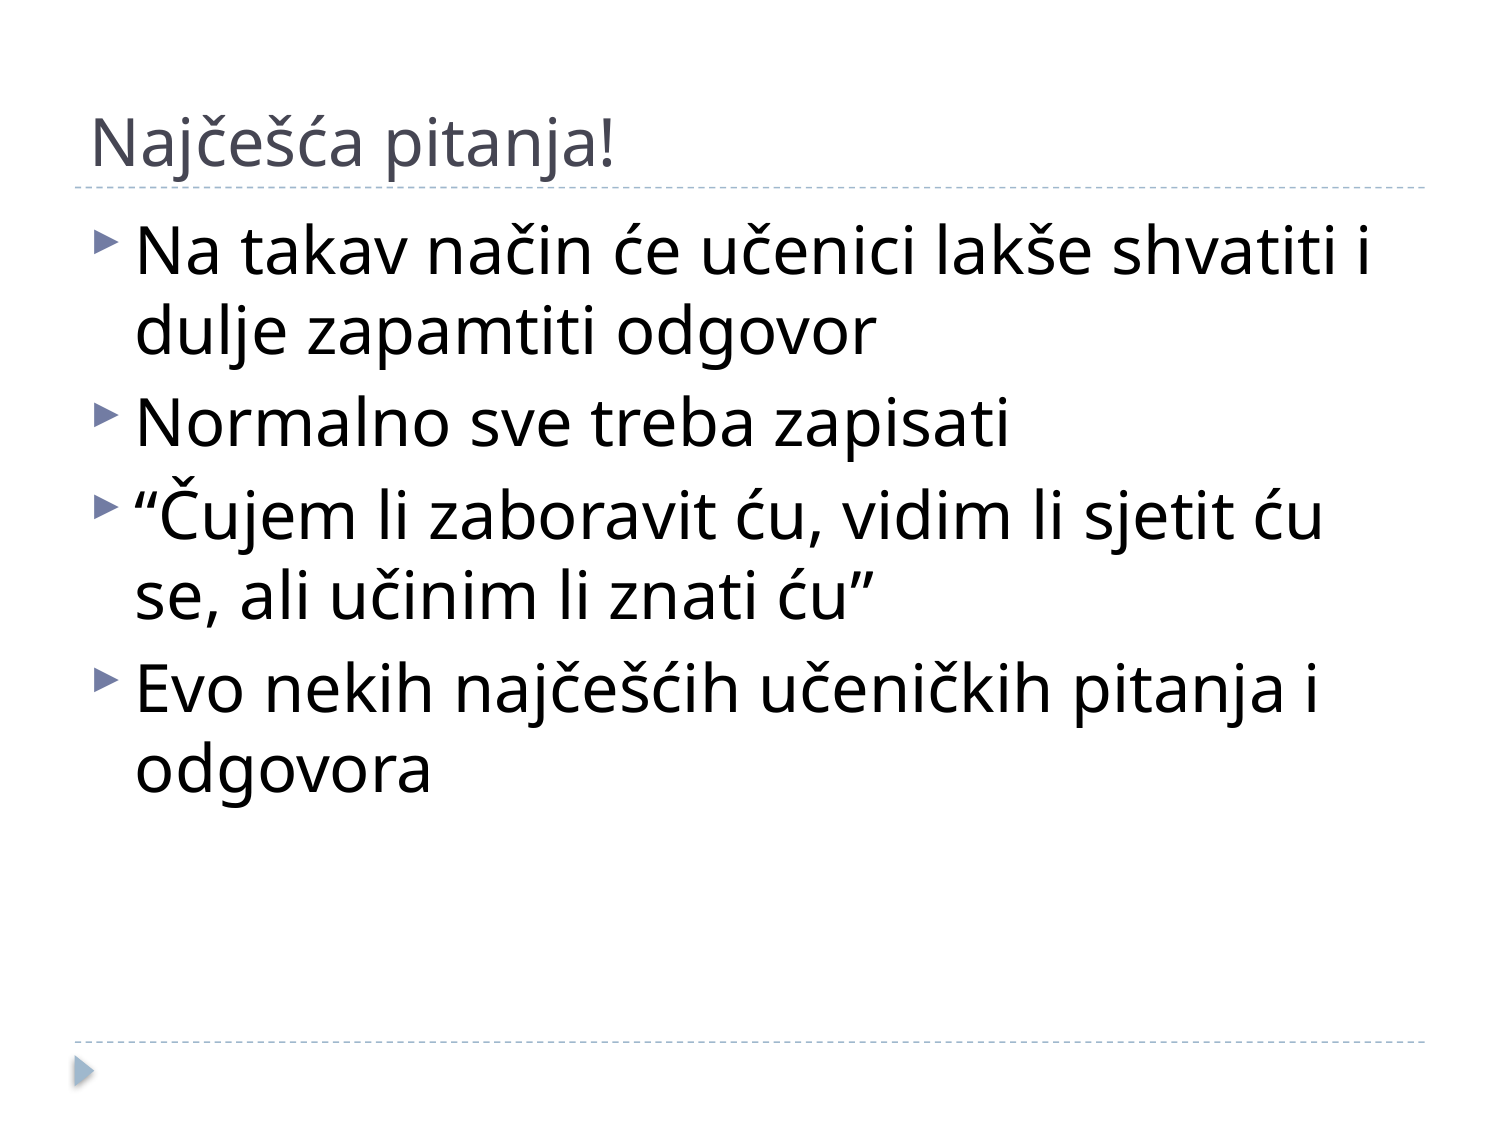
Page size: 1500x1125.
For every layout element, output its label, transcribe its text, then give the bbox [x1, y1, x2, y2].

list Na takav način će učenici lakše shvatiti i dulje zapamtiti odgovor Normalno sve treba zapisati “Čujem li zaboravit ću, vidim li sjetit ću se, ali učinim li znati ću” Evo nekih najčešćih učeničkih pitanja i odgovora [75, 200, 1425, 1010]
title Najčešća pitanja! [75, 24, 1425, 188]
